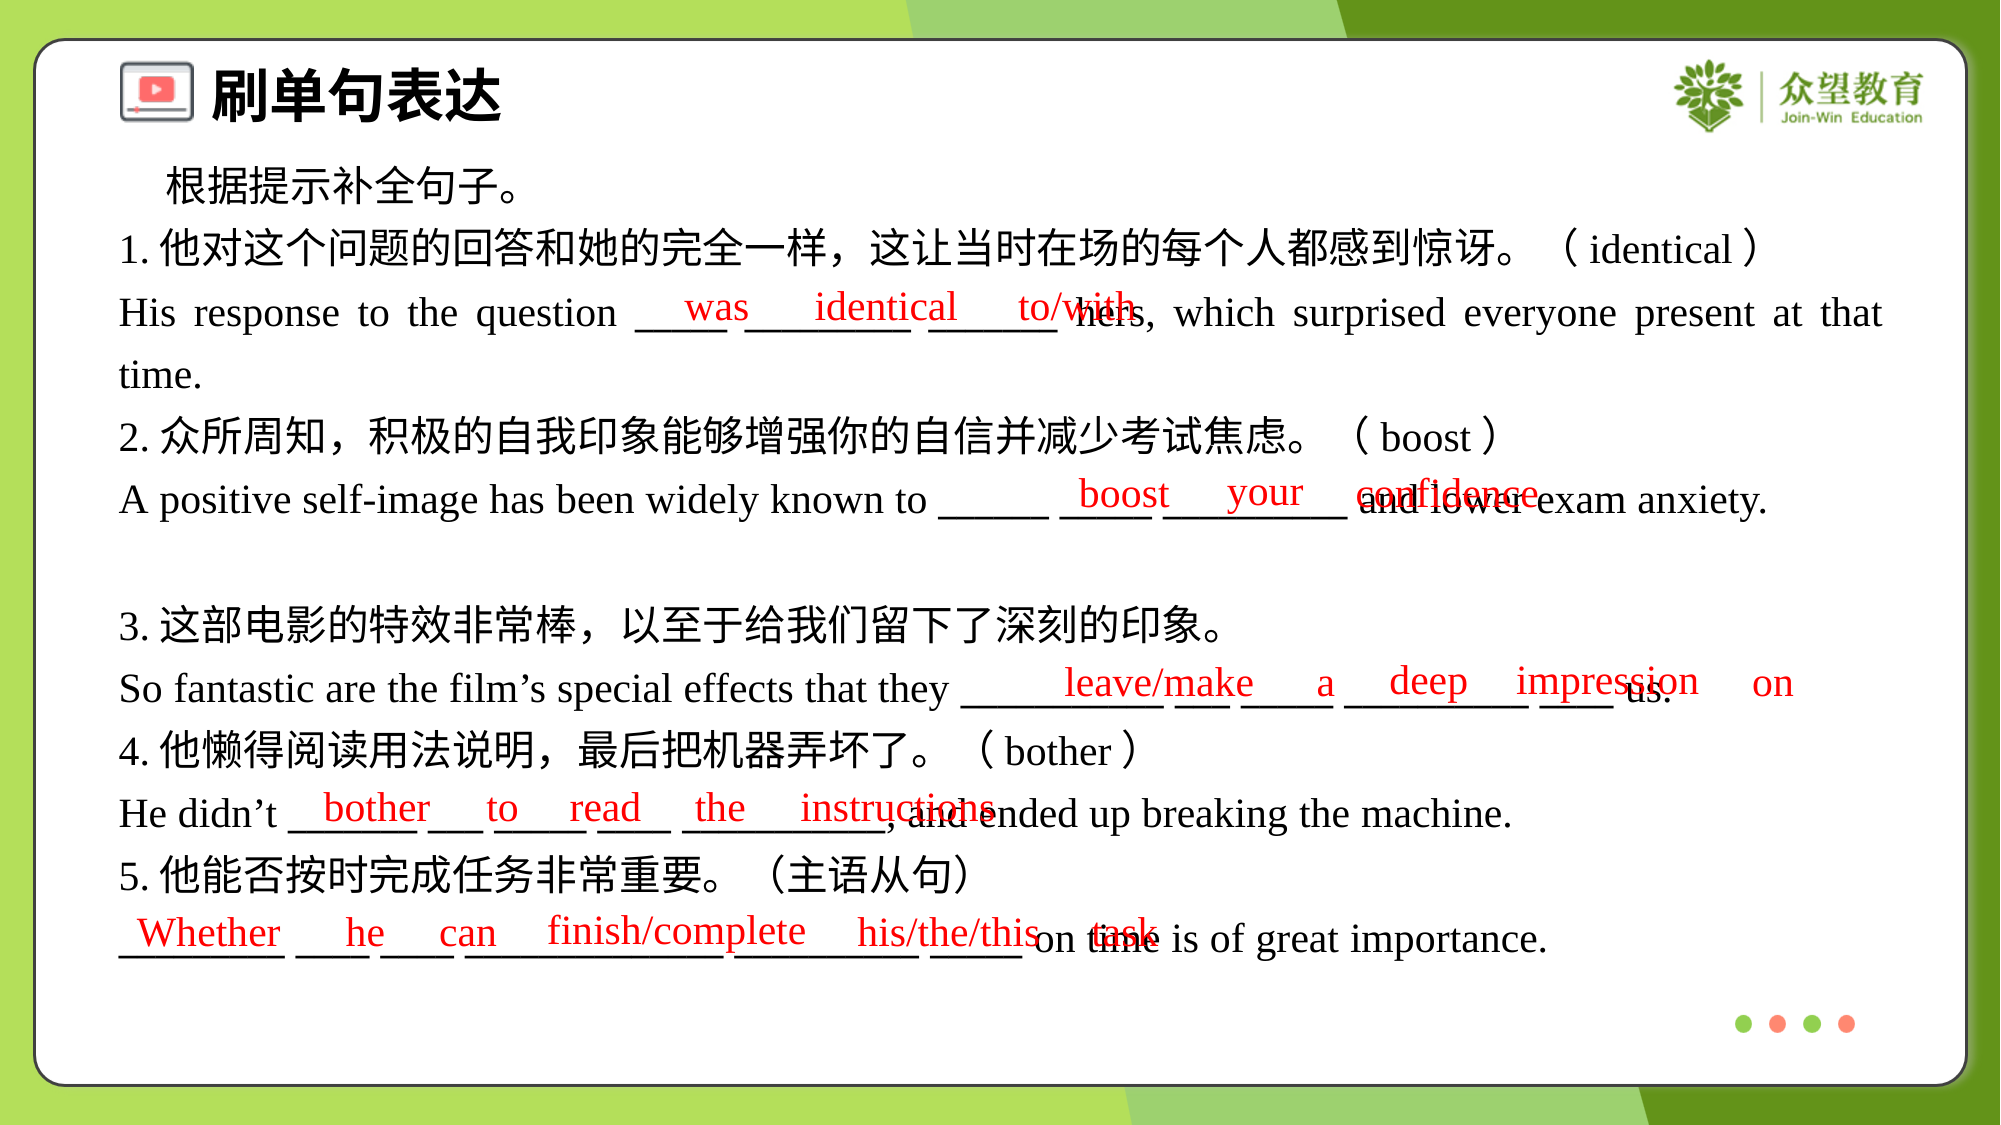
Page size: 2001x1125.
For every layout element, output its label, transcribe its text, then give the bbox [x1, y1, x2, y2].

text_box bother [319, 767, 435, 825]
text_box confidence [1351, 453, 1544, 511]
text_box to [481, 767, 524, 825]
text_box to/with [1013, 265, 1141, 324]
text_box 1.他对这个问题的回答和她的完全一样，这让当时在场的每个人都感到惊讶。（identical） His response to the question _____ _________ _______ hers, which surprised everyone present at that time. [118, 209, 1883, 392]
text_box was [679, 265, 754, 324]
text_box can [434, 892, 502, 950]
text_box his/the/this [853, 892, 1045, 950]
text_box read [565, 767, 647, 825]
text_box impression [1511, 640, 1704, 698]
text_box boost [1074, 453, 1175, 511]
text_box deep [1384, 640, 1473, 698]
text_box 2.众所周知，积极的自我印象能够增强你的自信并减少考试焦虑。（boost） A positive self-image has been widely known to ______ _____ __________ and lower exam anxiety. [118, 397, 1883, 580]
text_box he [340, 892, 390, 950]
text_box 3.这部电影的特效非常棒，以至于给我们留下了深刻的印象。 So fantastic are the film’s special effects that they ___________ ___ _____ __________ ____ us. 4.他懒得阅读用法说明，最后把机器弄坏了。（bother） He didn’t _______ ___ _____ ____ ___________, and ended up breaking the machine. 5.他能否按时完成任务非常重要。（主语从句） _________ ____ ____ ______________ __________ _____ on time is of great importance. [118, 586, 1883, 956]
picture [0, 0, 2000, 1125]
text_box task [1086, 892, 1163, 950]
text_box 根据提示补全句子。 [118, 146, 1883, 204]
text_box instructions [796, 767, 1000, 825]
text_box your [1222, 451, 1309, 509]
text_box on [1747, 642, 1799, 700]
text_box a [1312, 642, 1340, 700]
text_box finish/complete [542, 890, 811, 948]
text_box Whether [132, 892, 286, 950]
text_box identical [810, 265, 963, 324]
text_box the [690, 767, 751, 825]
text_box leave/make [1059, 642, 1259, 700]
